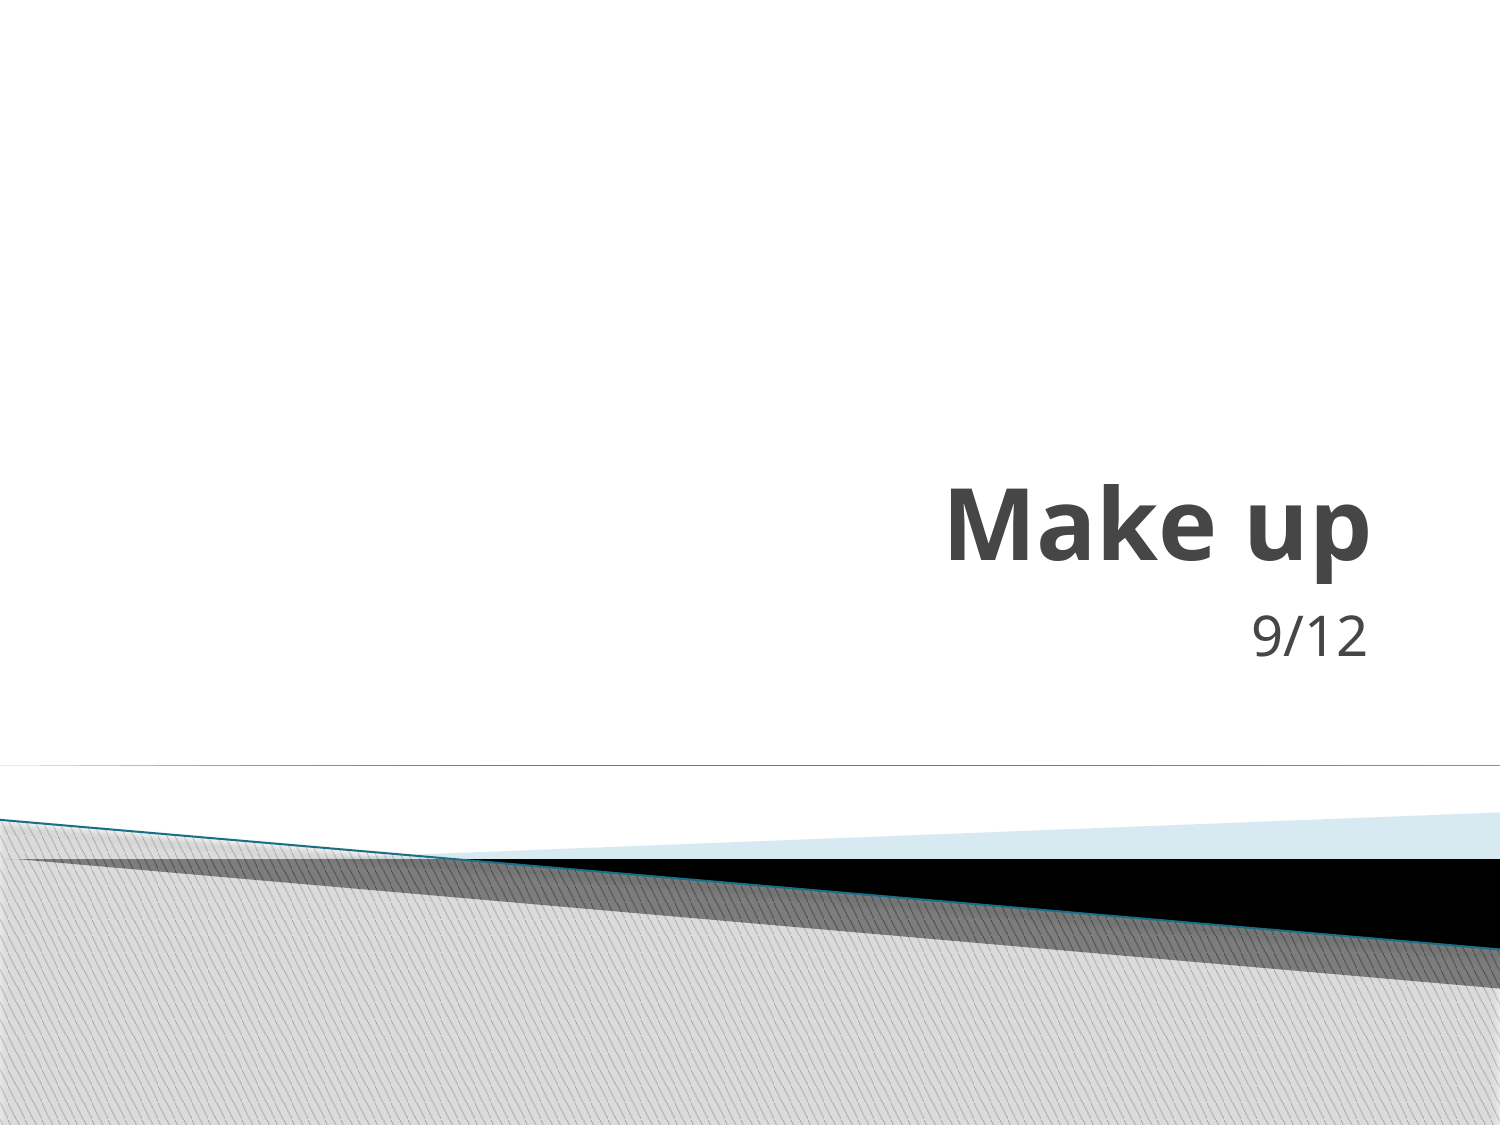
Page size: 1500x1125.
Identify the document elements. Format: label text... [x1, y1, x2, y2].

title Make up [112, 287, 1388, 588]
picture [5, 859, 1500, 989]
subtitle 9/12 [112, 592, 1388, 790]
